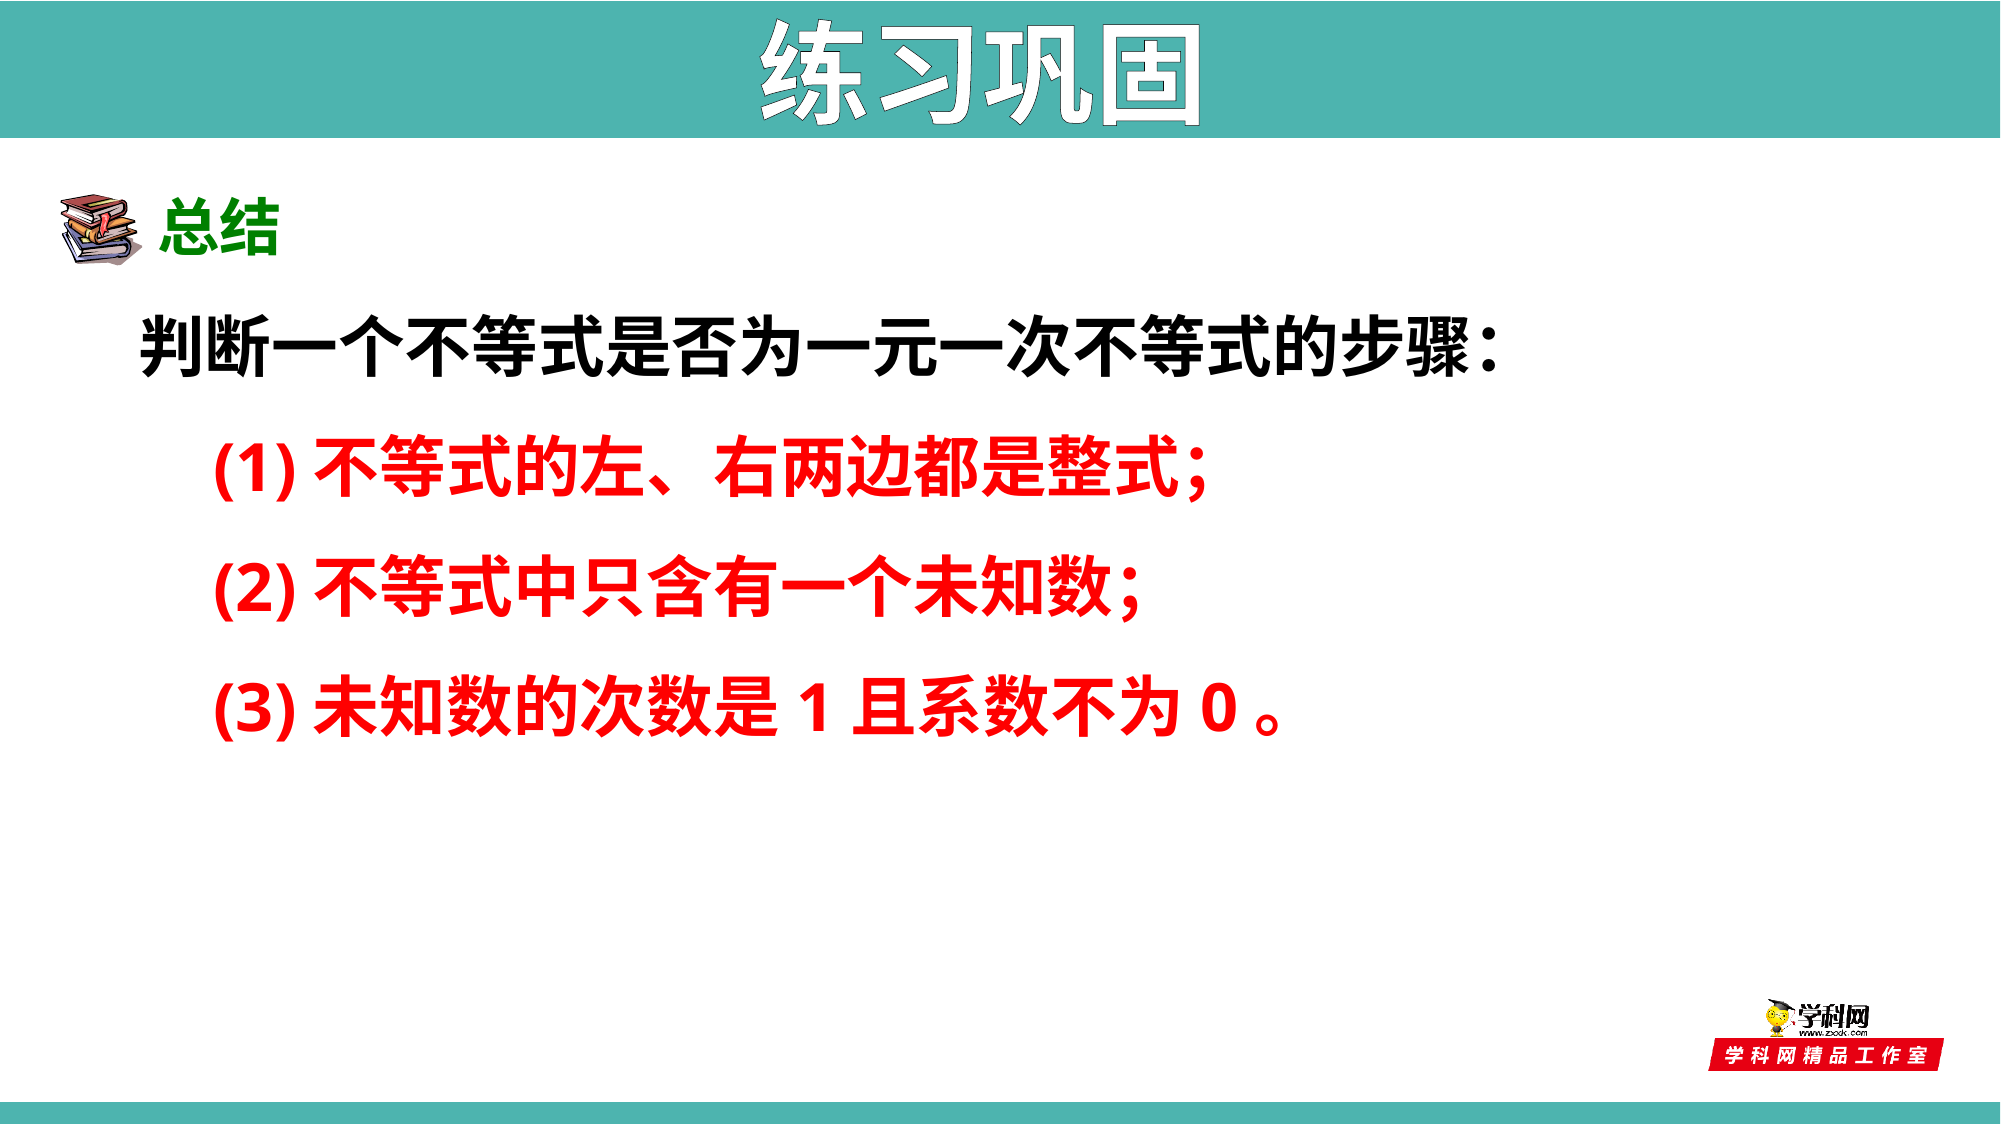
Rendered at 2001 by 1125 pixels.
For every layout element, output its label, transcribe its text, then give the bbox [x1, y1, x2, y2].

text_box 练习巩固 [742, 0, 1223, 146]
text_box 判断一个不等式是否为一元一次不等式的步骤： (1)不等式的左、右两边都是整式； (2)不等式中只含有一个未知数； (3)未知数的次数是1且系数不为0。 [123, 257, 1624, 753]
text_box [60, 180, 299, 272]
picture [0, 1, 2001, 1124]
